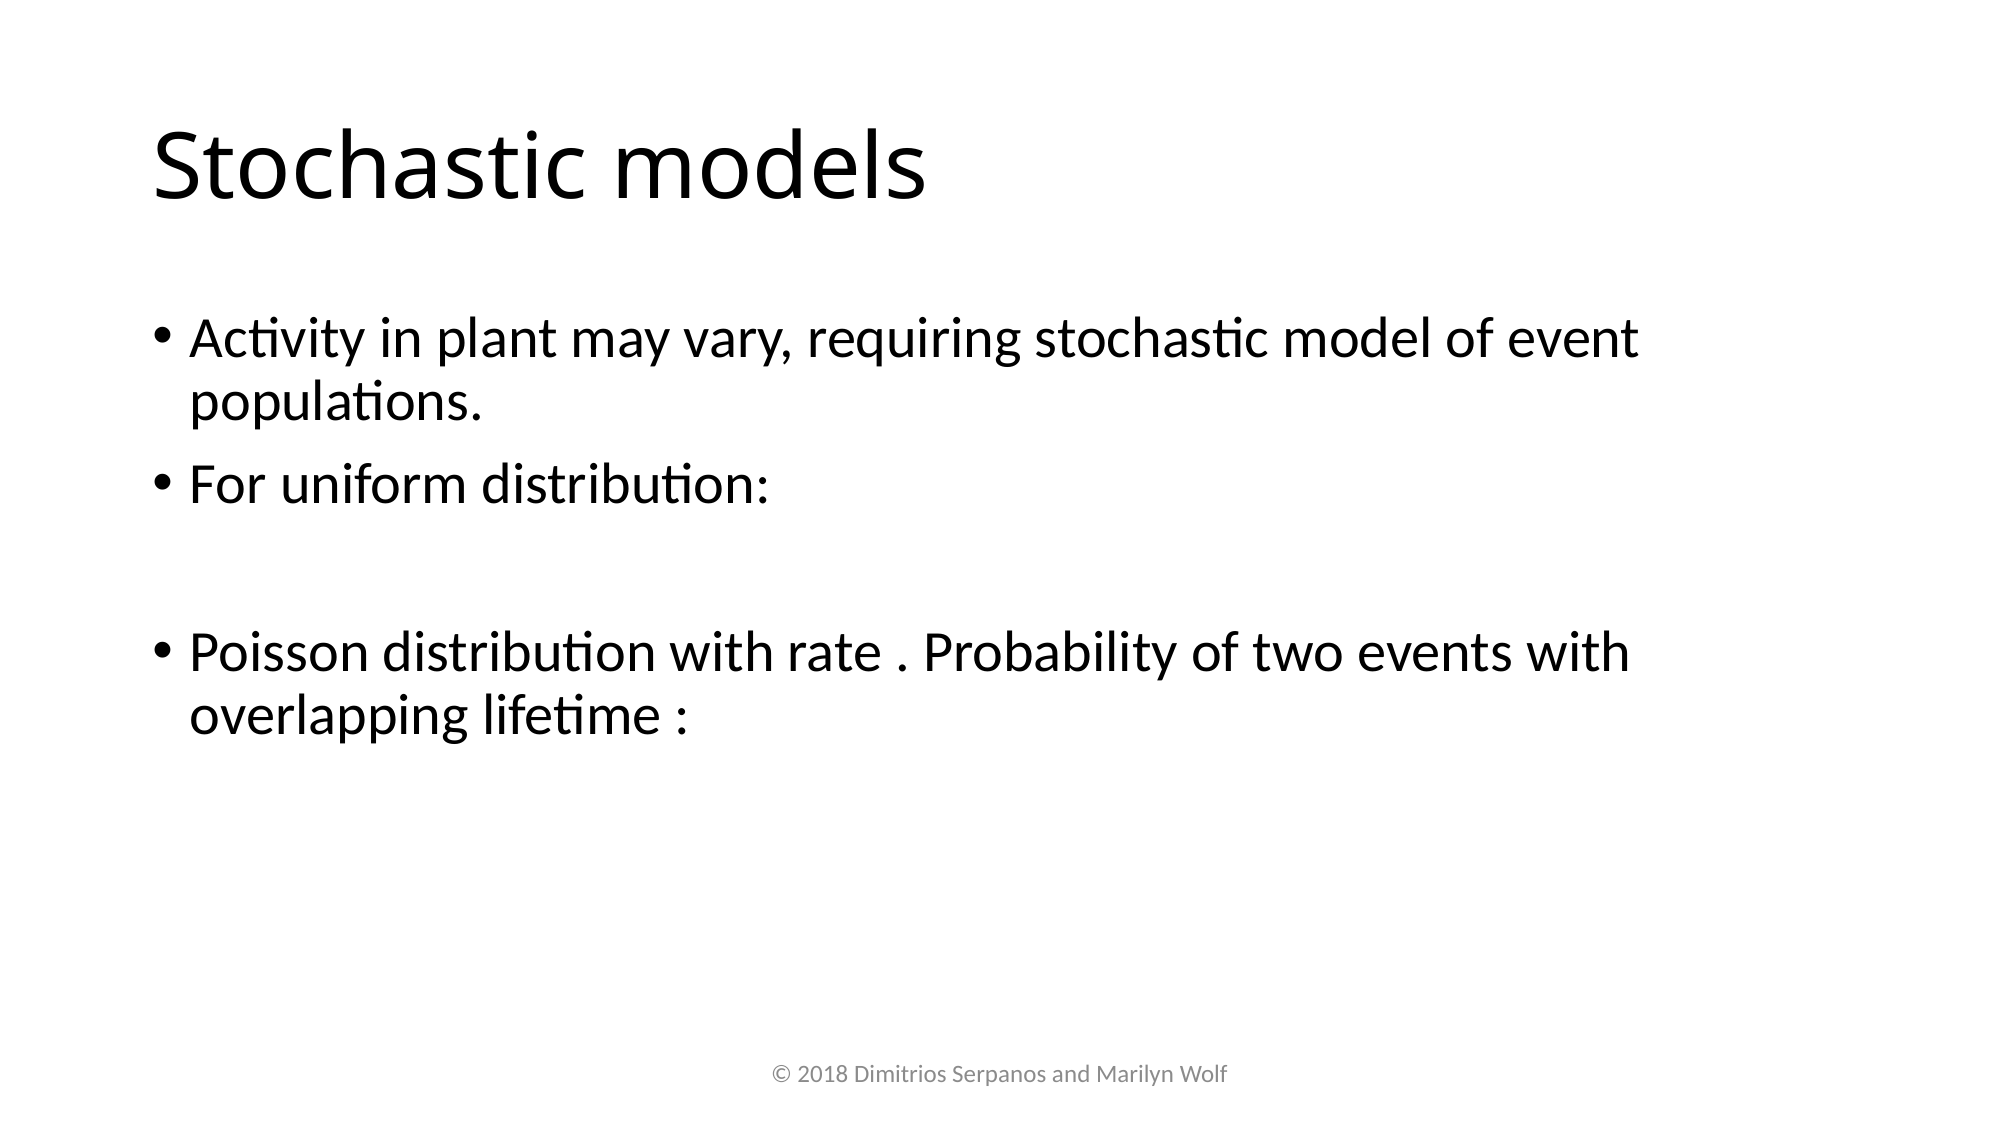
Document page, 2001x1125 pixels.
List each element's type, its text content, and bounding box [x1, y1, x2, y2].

footer © 2018 Dimitrios Serpanos and Marilyn Wolf [662, 1042, 1338, 1103]
title Stochastic models [137, 59, 1863, 278]
